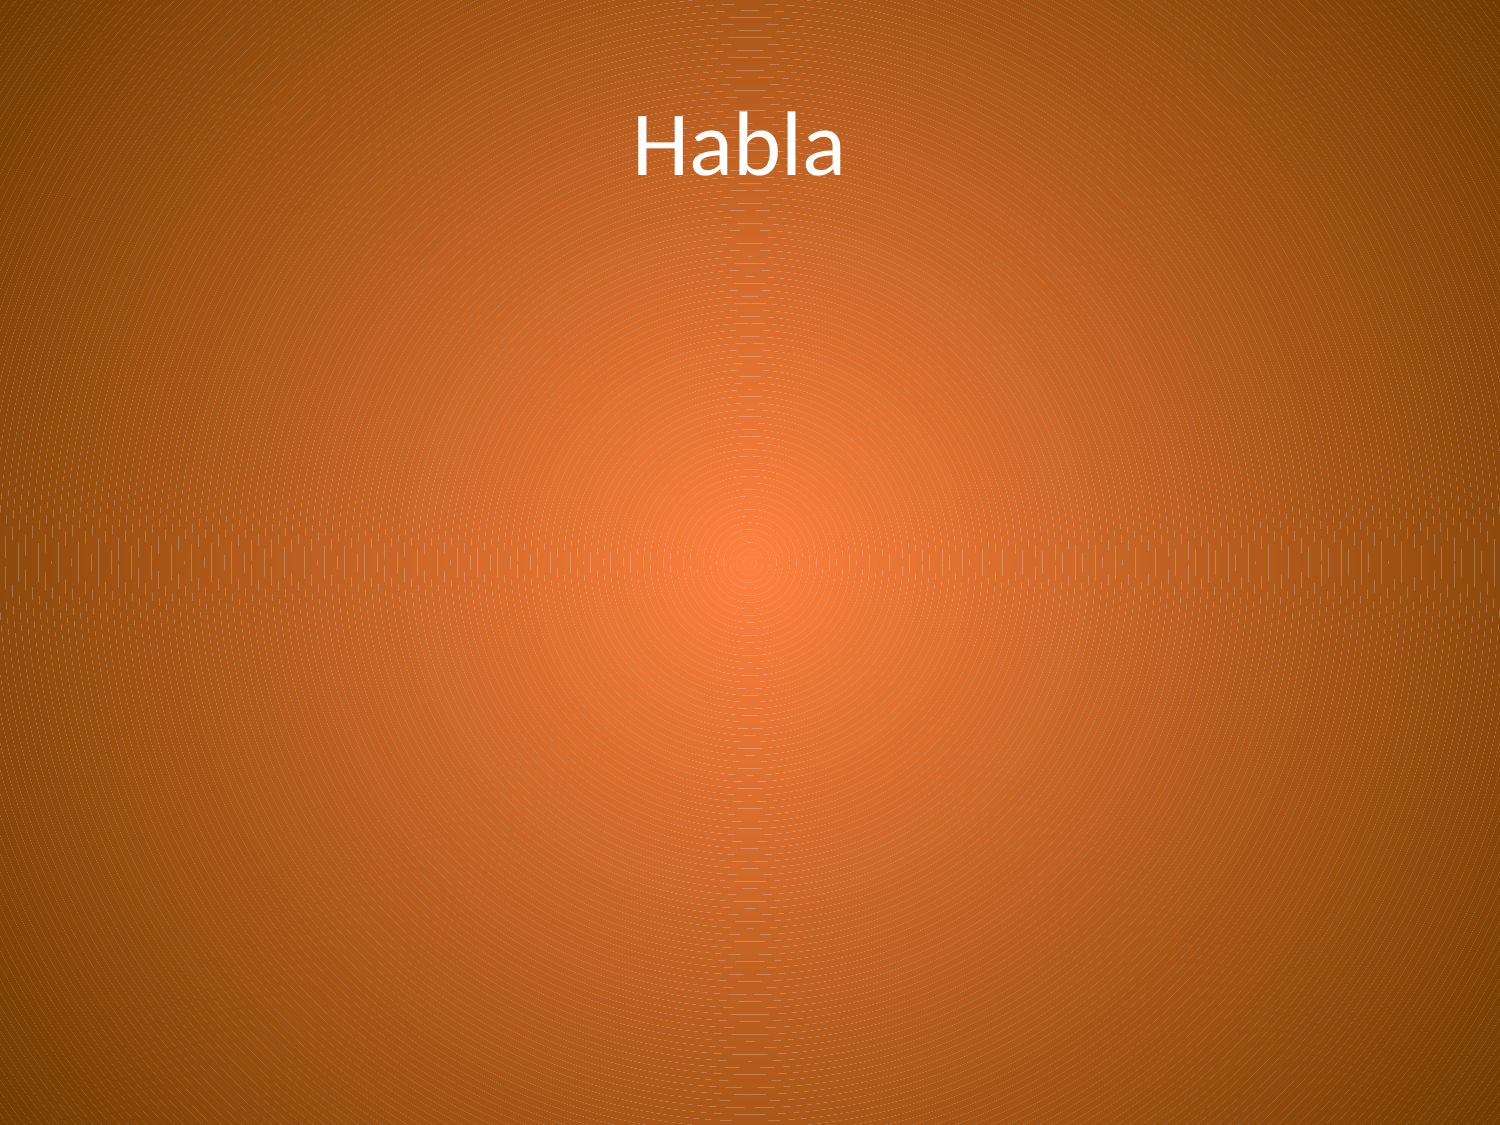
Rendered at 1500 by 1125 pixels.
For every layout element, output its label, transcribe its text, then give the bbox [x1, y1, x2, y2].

title Habla [75, 45, 1425, 233]
